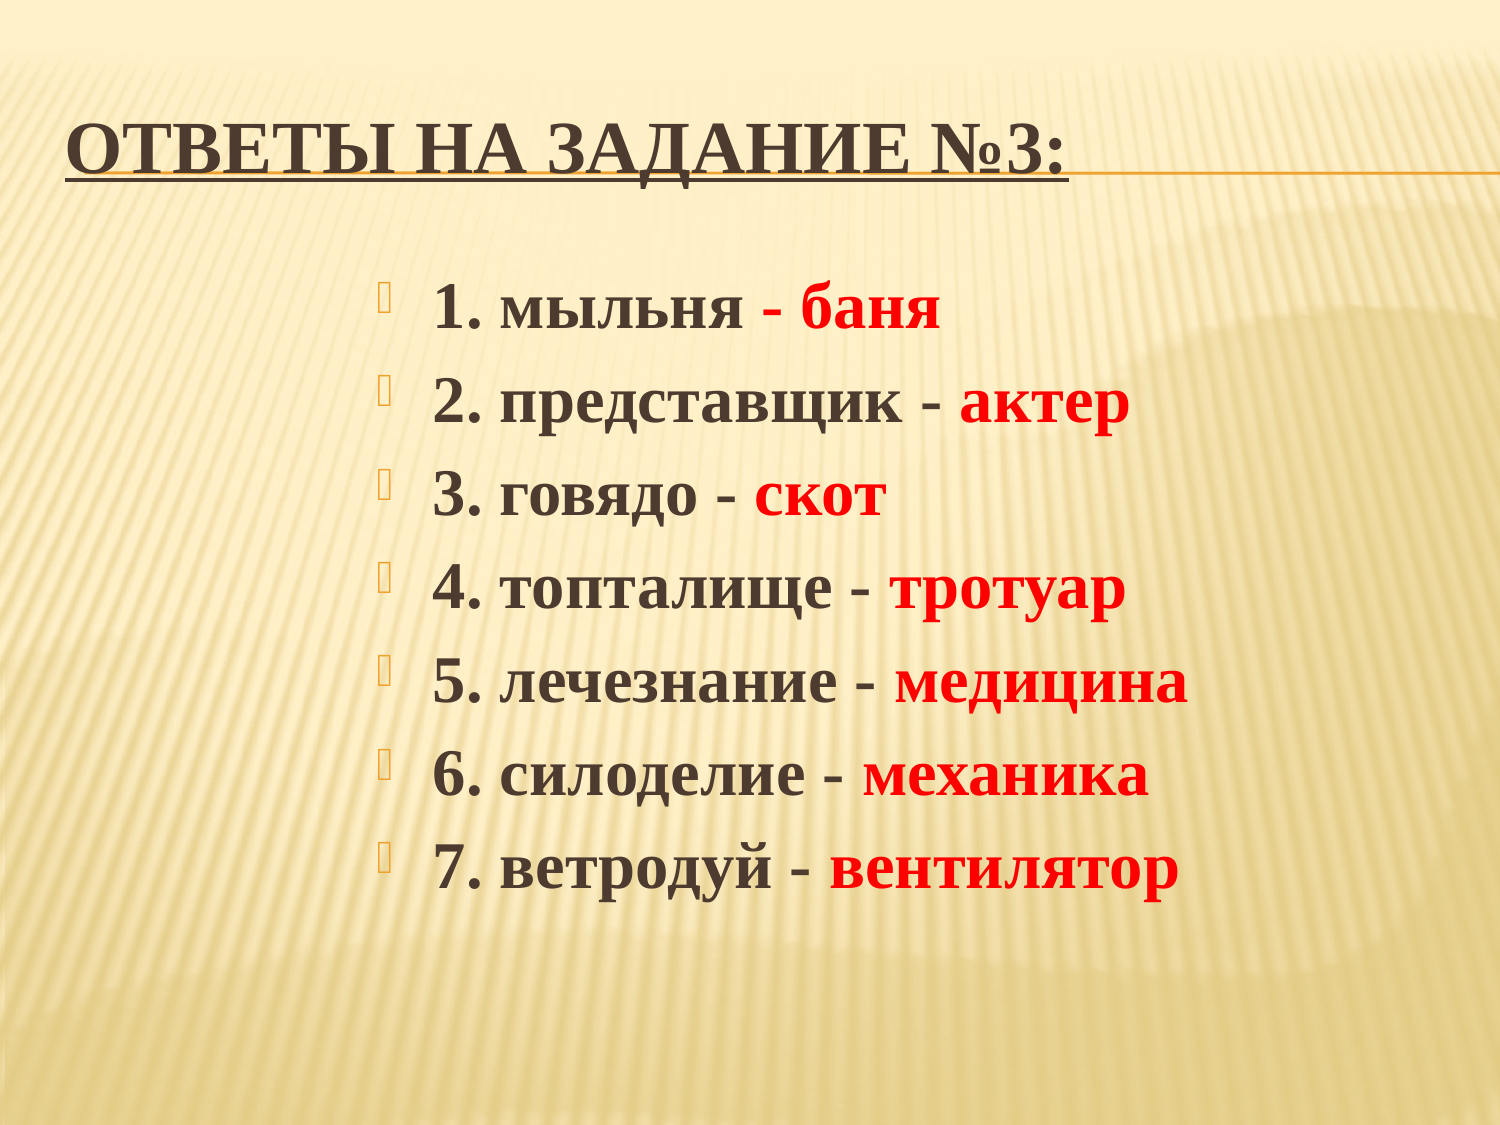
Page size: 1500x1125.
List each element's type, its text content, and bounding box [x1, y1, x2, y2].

list 1. мыльня - баня 2. представщик - актер 3. говядо - скот 4. топталище - тротуар 5. лечезнание - медицина 6. силоделие - механика 7. ветродуй - вентилятор [50, 254, 1475, 998]
title Ответы на задание №3: [50, 75, 1475, 213]
